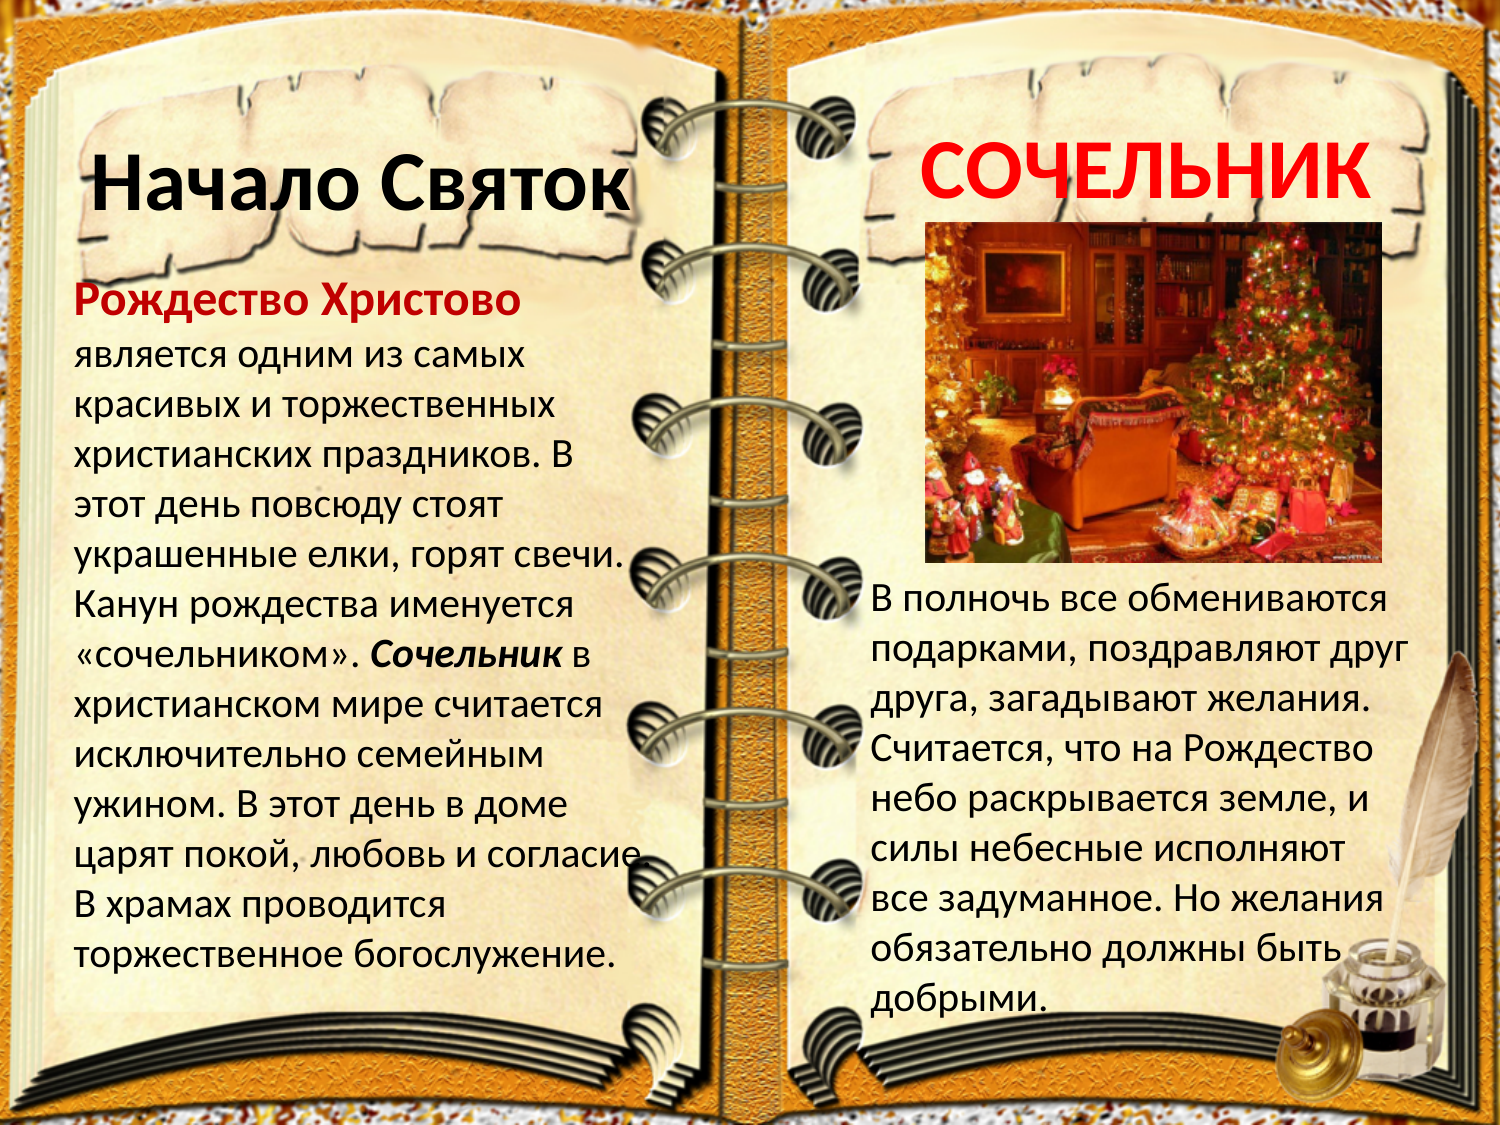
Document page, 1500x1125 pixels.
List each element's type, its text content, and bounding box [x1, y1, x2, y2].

list Рождество Христово является одним из самых красивых и торжественных христианских праздников. В этот день повсюду стоят украшенные елки, горят свечи. Канун рождества именуется «сочельником». Сочельник в христианском мире считается исключительно семейным ужином. В этот день в доме царят покой, любовь и согласие. В храмах проводится торжественное богослужение. [58, 257, 669, 1079]
title СОЧЕЛЬНИК [855, 70, 1437, 259]
text_box Начало Святок [70, 82, 652, 270]
picture [0, 0, 1500, 1125]
list В полночь все обмениваются подарками, поздравляют друг друга, загадывают желания. Считается, что на Рождество небо раскрывается земле, и силы небесные исполняют все задуманное. Но желания обязательно должны быть добрыми. [855, 562, 1426, 1027]
